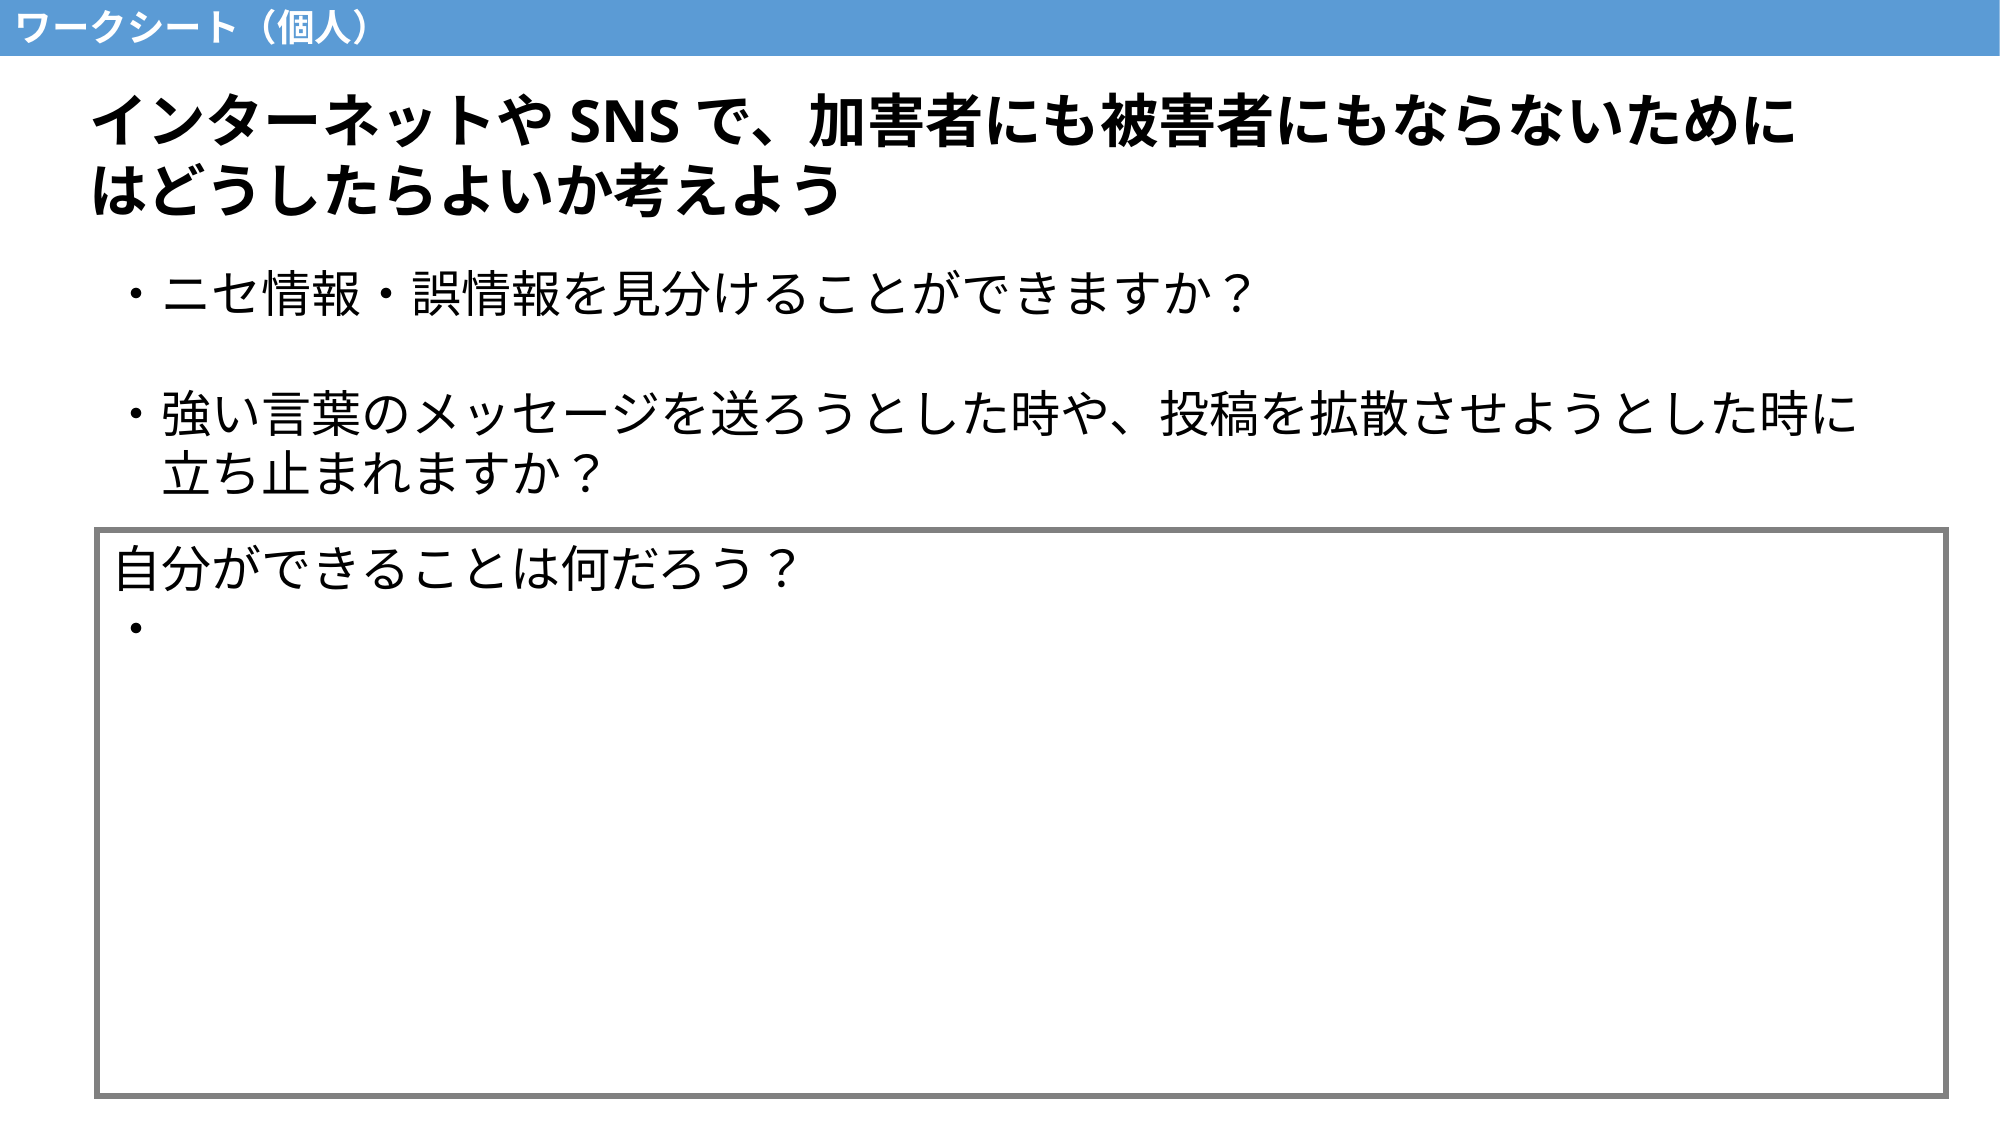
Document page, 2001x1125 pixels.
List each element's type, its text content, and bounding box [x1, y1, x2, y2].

text_box インターネットやSNSで、加害者にも被害者にもならないためにはどうしたらよいか考えよう [74, 77, 1870, 232]
text_box ワークシート（個人） [0, 0, 2000, 57]
text_box ・ニセ情報・誤情報を見分けることができますか？ ・強い言葉のメッセージを送ろうとした時や、投稿を拡散させようとした時に 立ち止まれますか？ [96, 255, 1920, 511]
text_box 自分ができることは何だろう？ ・ [96, 529, 1947, 1097]
